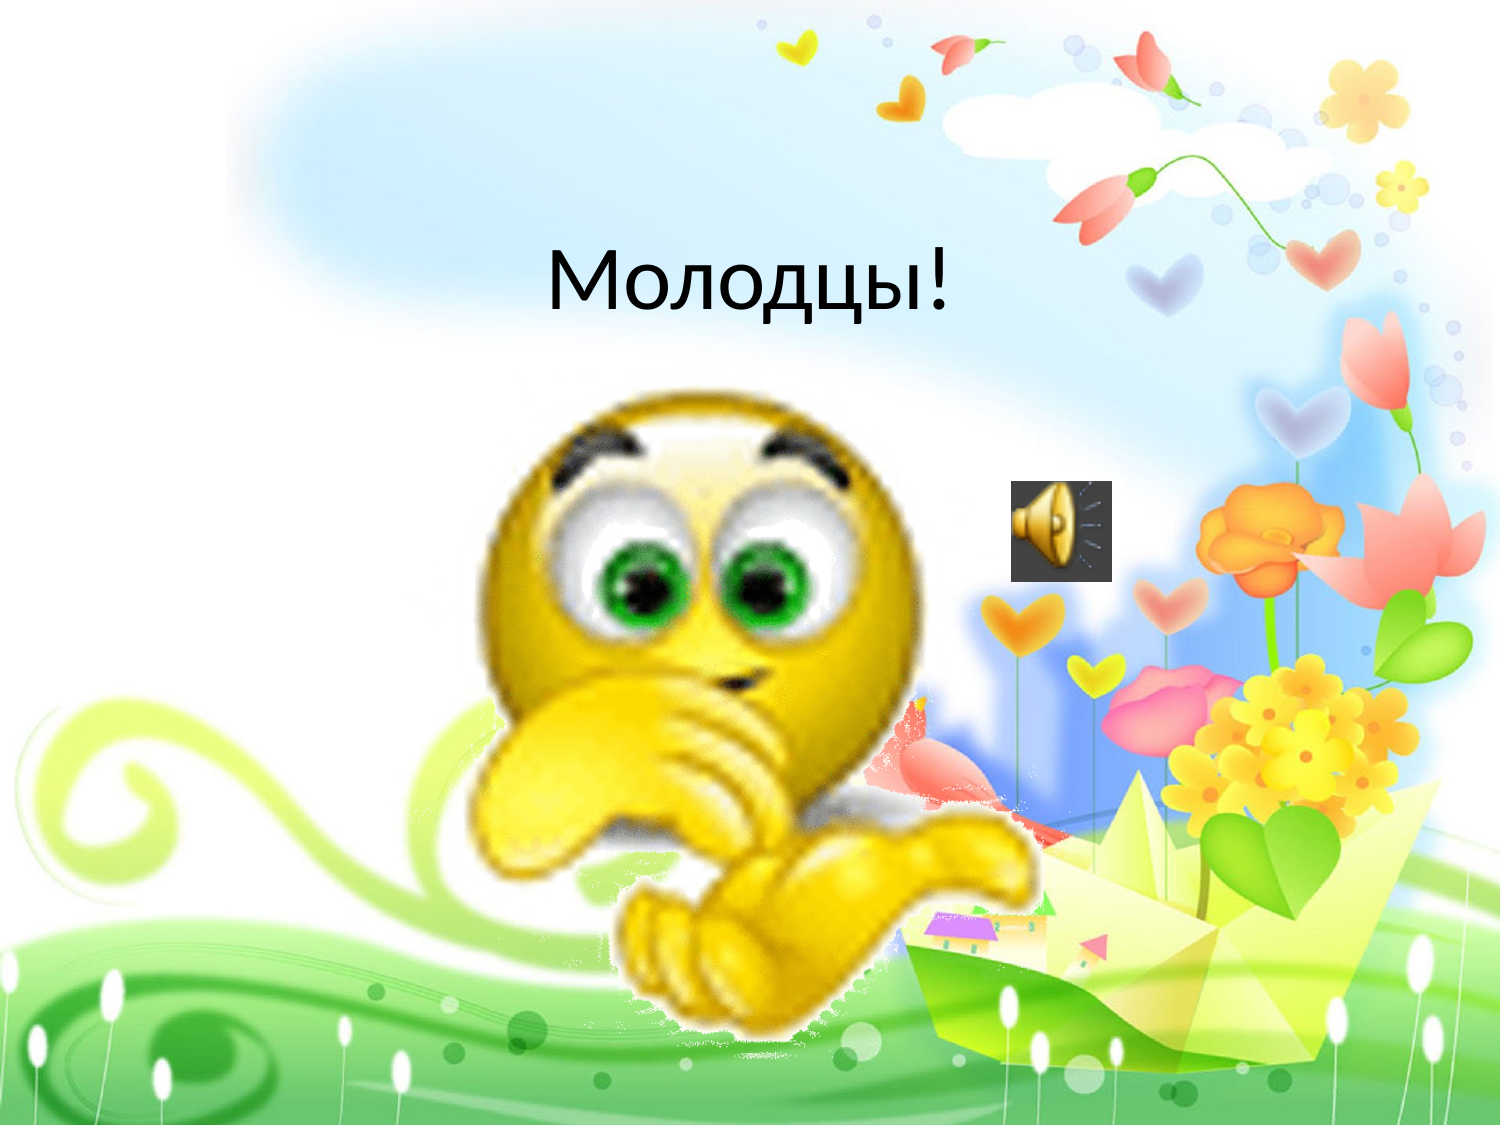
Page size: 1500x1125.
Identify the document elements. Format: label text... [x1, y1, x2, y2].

title Молодцы! [112, 149, 1388, 398]
picture [0, 0, 1500, 1125]
